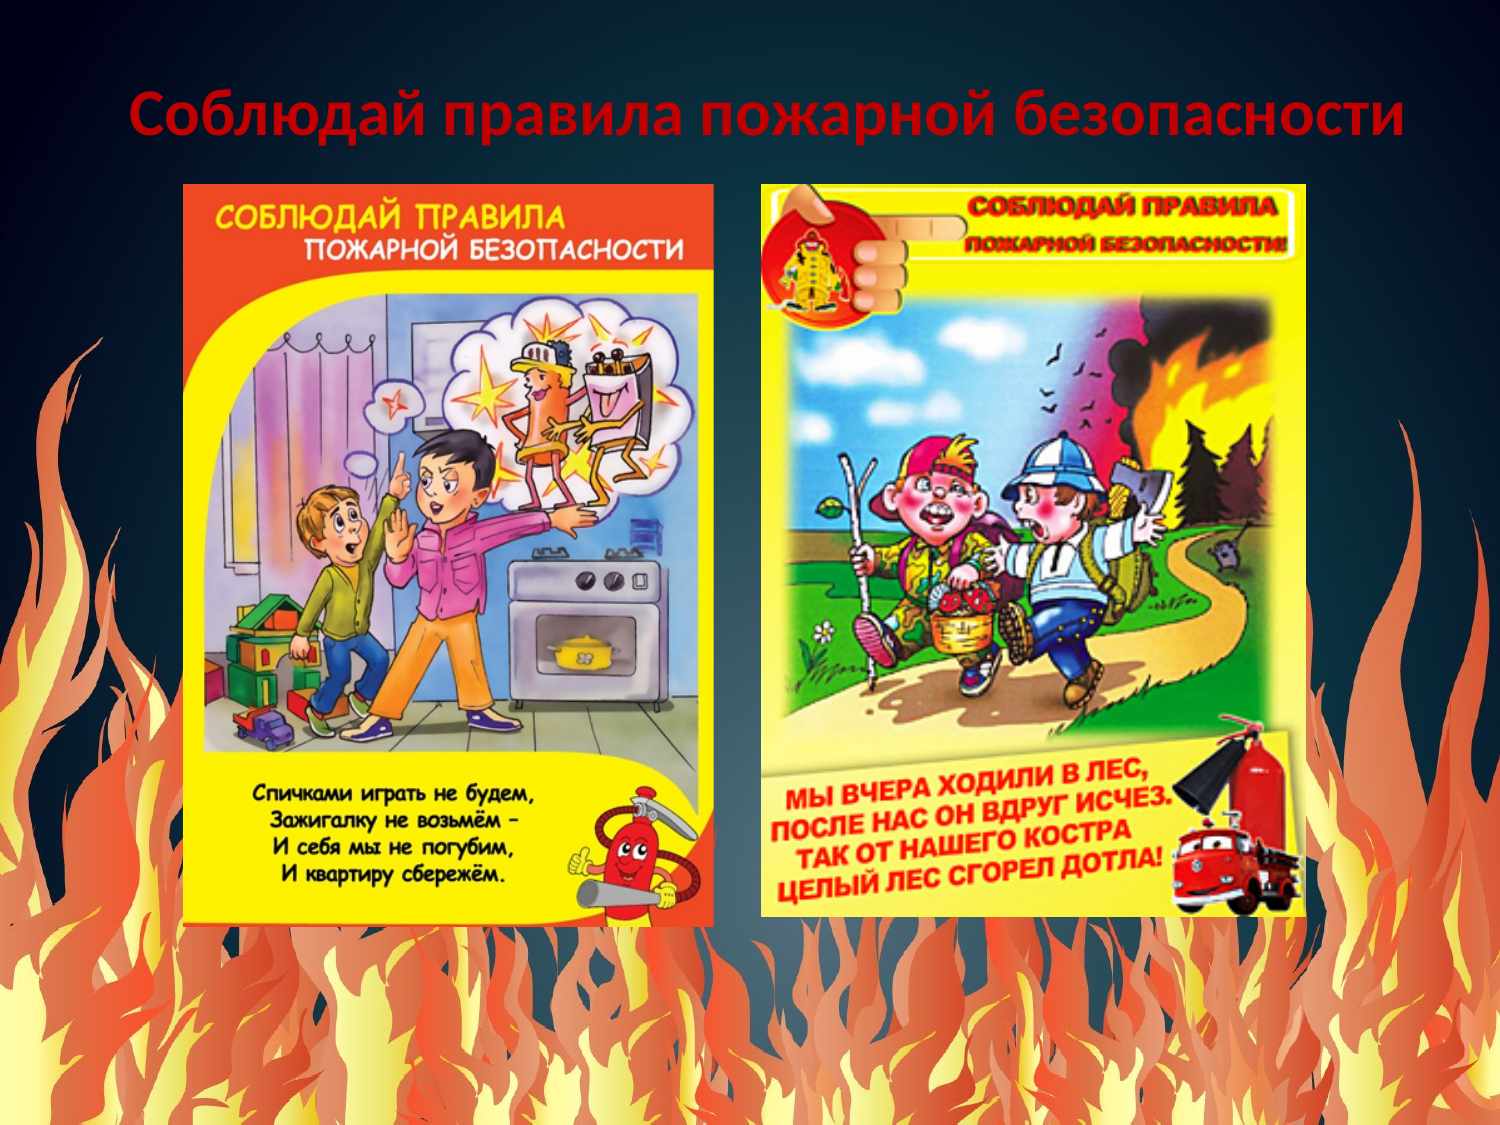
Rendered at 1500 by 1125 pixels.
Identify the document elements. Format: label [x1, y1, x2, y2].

list [182, 184, 714, 928]
list [761, 184, 1306, 918]
picture [0, 0, 1500, 1125]
